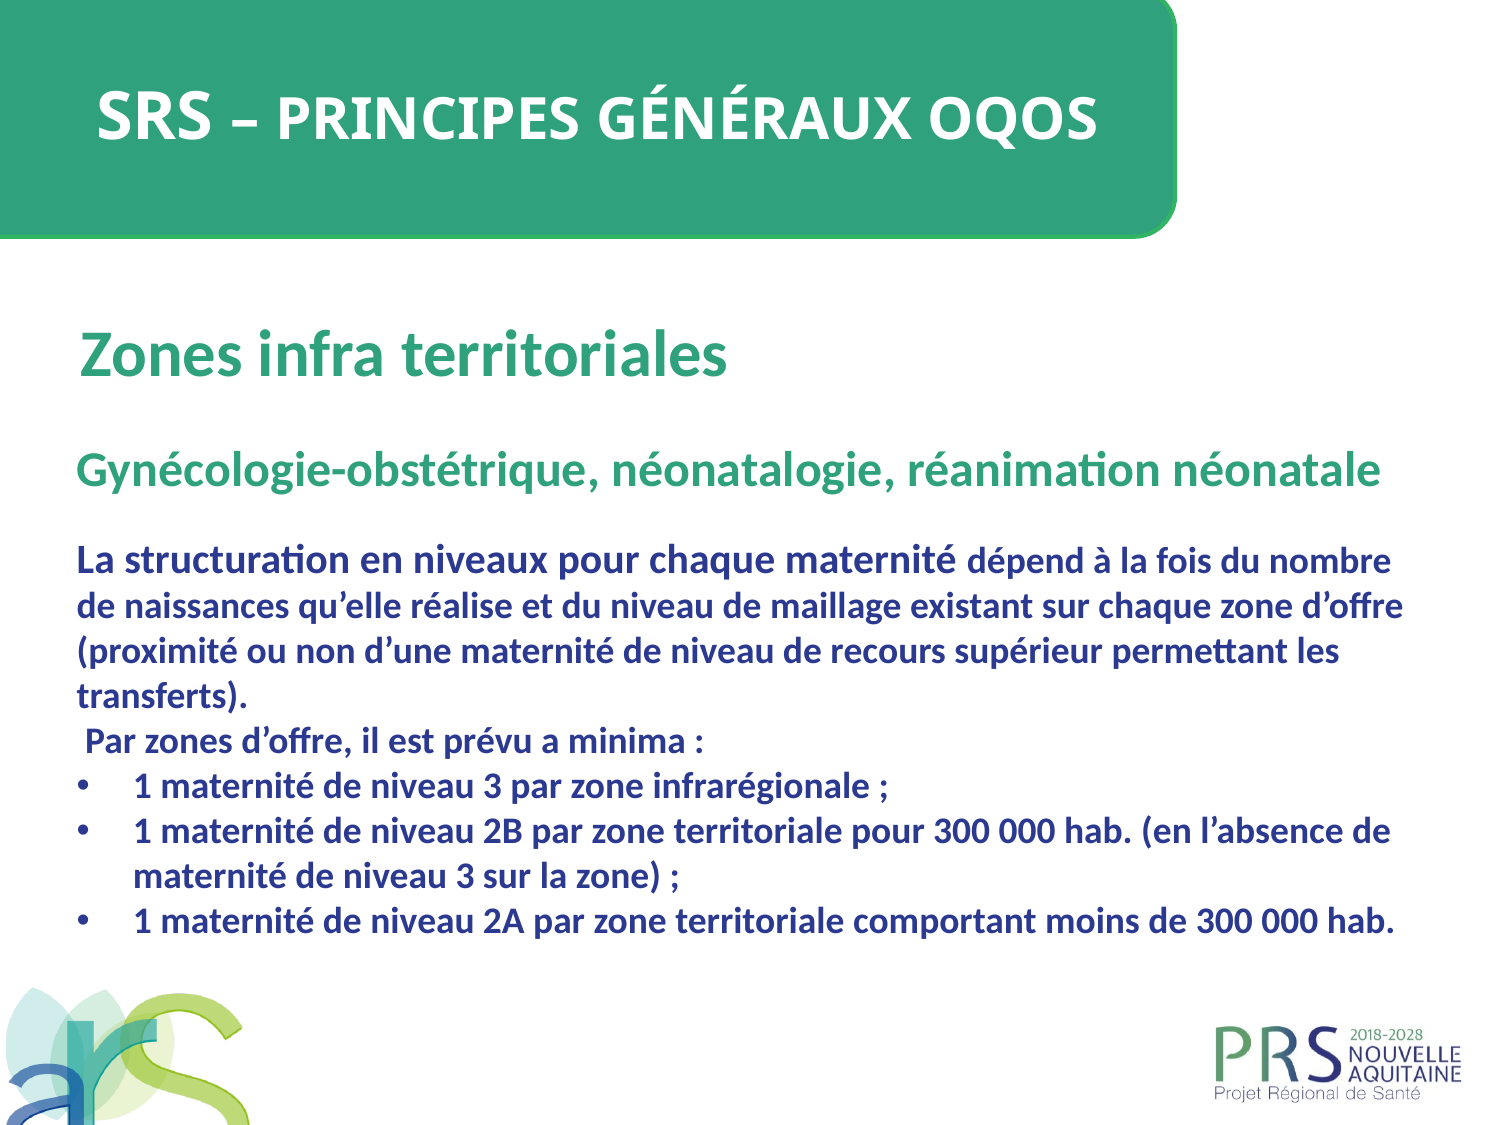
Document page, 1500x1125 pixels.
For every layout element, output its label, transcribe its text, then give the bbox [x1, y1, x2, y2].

text_box SRS – Principes généraux OQOS [29, 19, 1415, 207]
text_box [0, 0, 1176, 239]
picture [1210, 1023, 1466, 1103]
picture [5, 987, 250, 1125]
list Zones infra territoriales [64, 233, 1447, 533]
text_box Gynécologie-obstétrique, néonatalogie, réanimation néonatale La structuration en niveaux pour chaque maternité dépend à la fois du nombre de naissances qu’elle réalise et du niveau de maillage existant sur chaque zone d’offre (proximité ou non d’une maternité de niveau de recours supérieur permettant les transferts). Par zones d’offre, il est prévu a minima : 1 maternité de niveau 3 par zone infrarégionale ; 1 maternité de niveau 2B par zone territoriale pour 300 000 hab. (en l’absence de maternité de niveau 3 sur la zone) ; 1 maternité de niveau 2A par zone territoriale comportant moins de 300 000 hab. [61, 429, 1421, 999]
